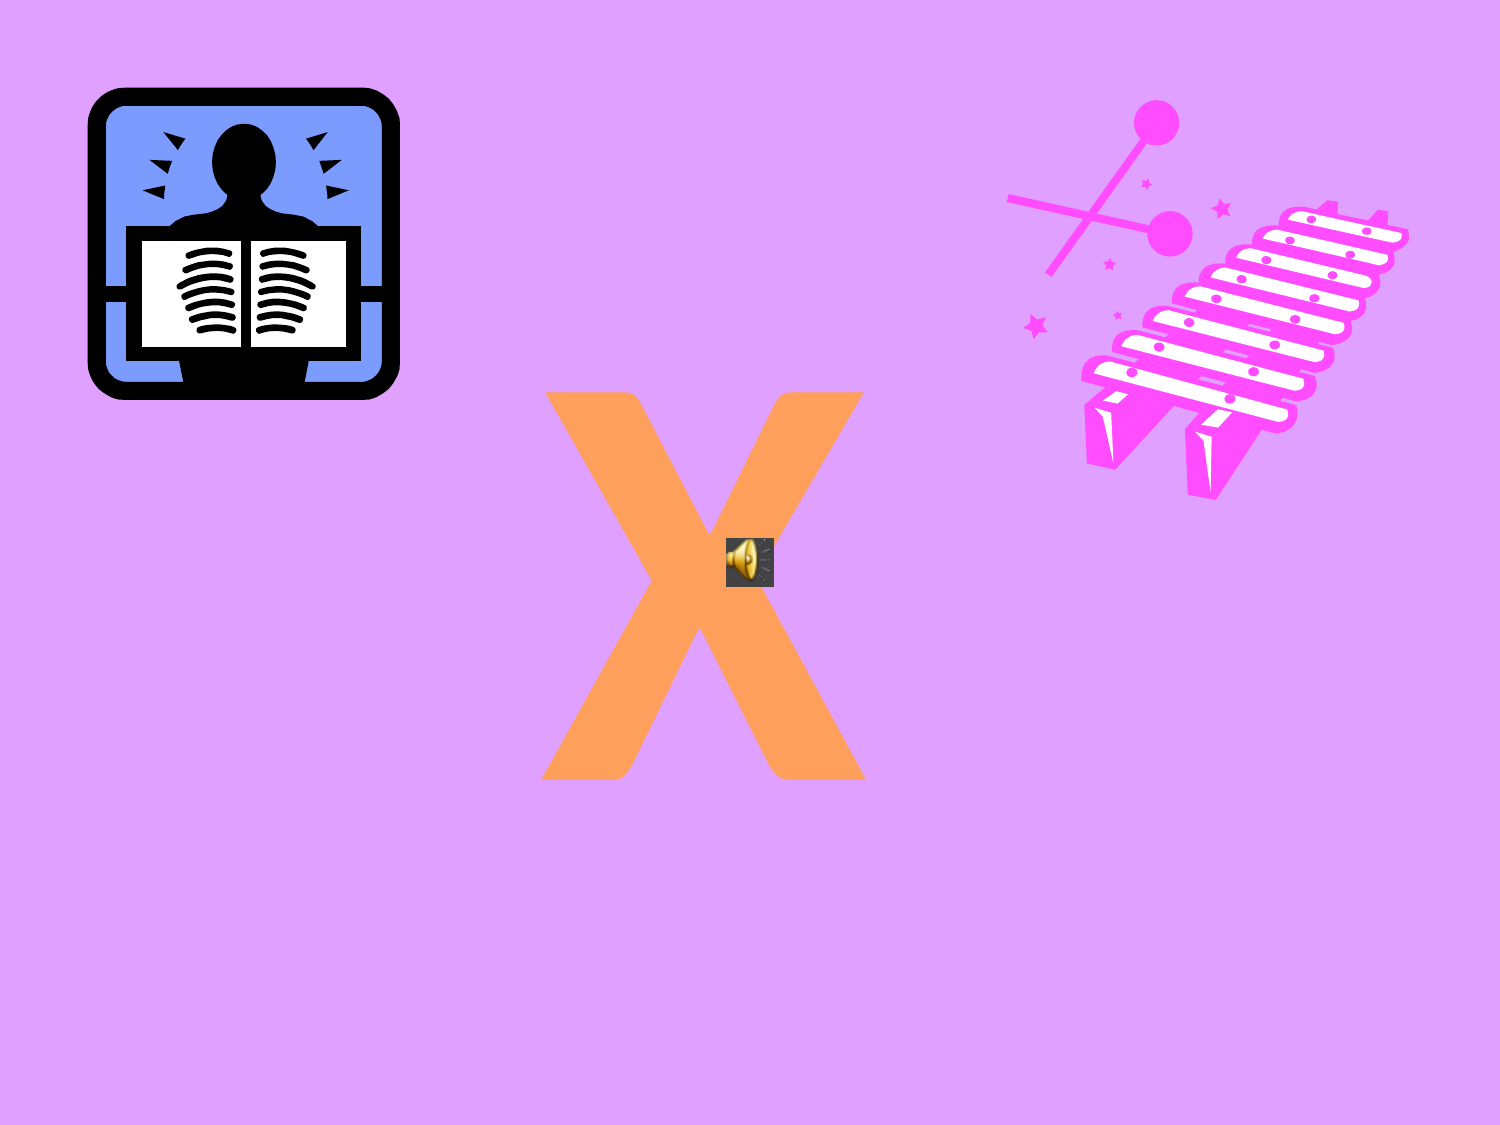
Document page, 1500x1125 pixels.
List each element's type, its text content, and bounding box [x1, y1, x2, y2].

picture [87, 87, 401, 401]
picture [1006, 99, 1410, 501]
text_box X [524, 174, 885, 908]
picture [724, 537, 776, 588]
